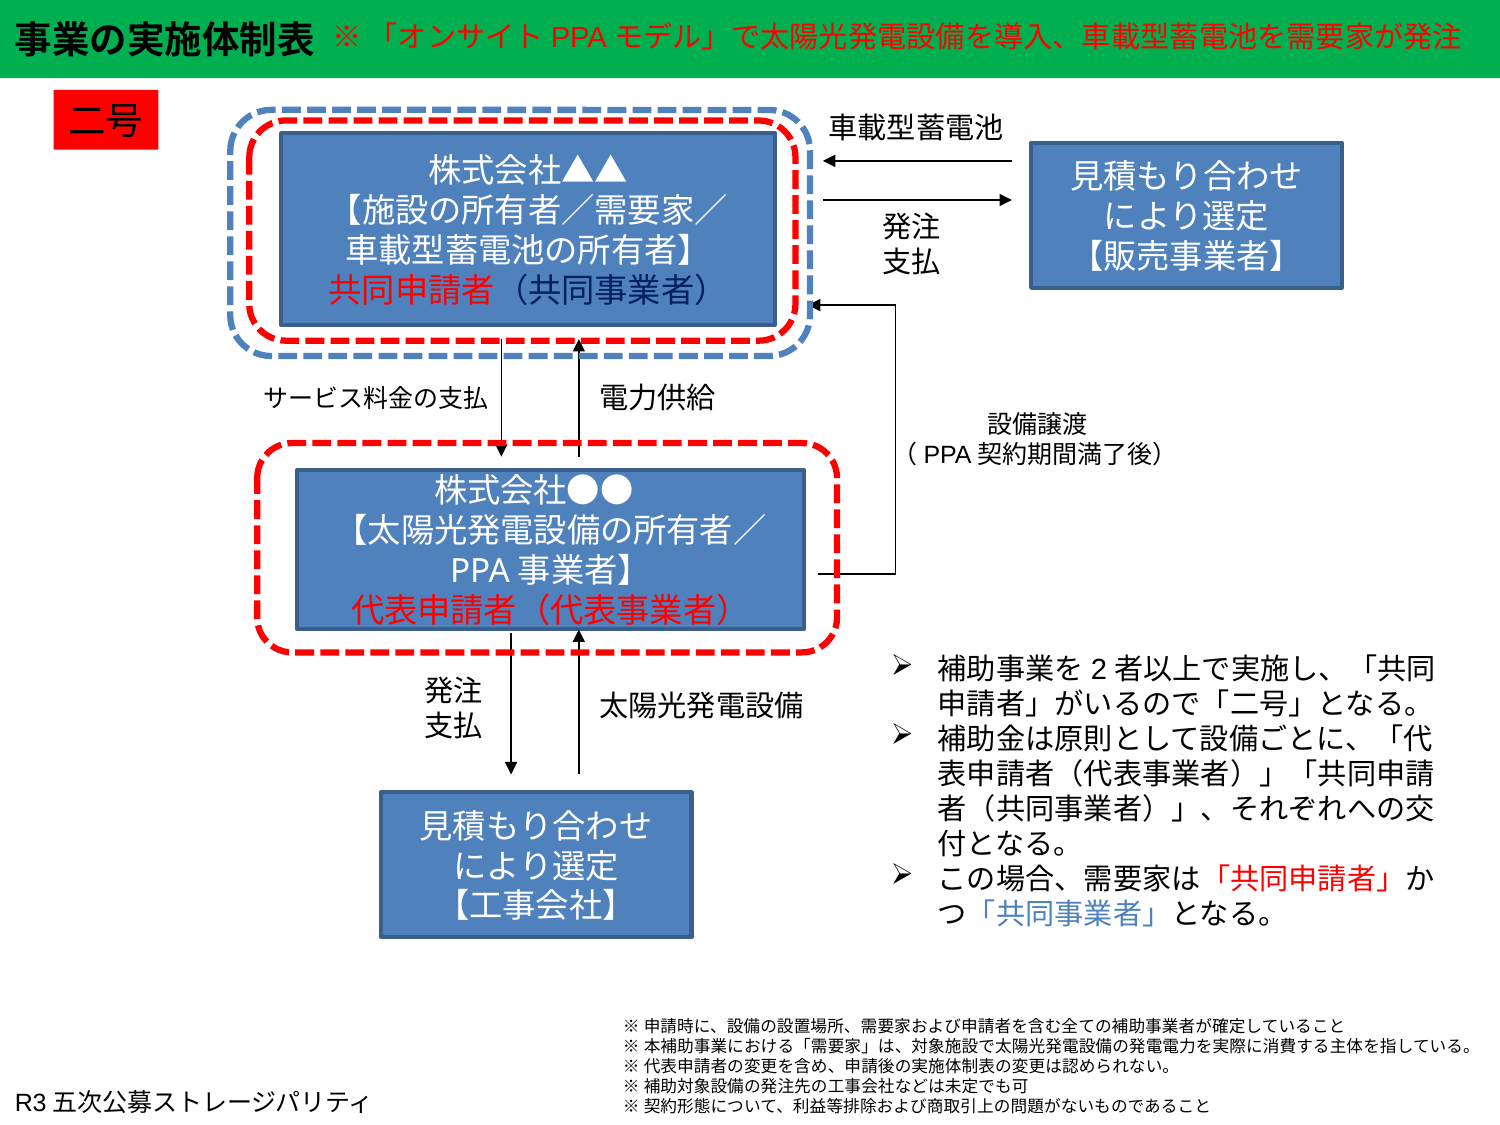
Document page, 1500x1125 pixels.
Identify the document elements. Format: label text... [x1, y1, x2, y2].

text_box サービス料金の支払 [249, 375, 496, 420]
text_box [247, 118, 798, 343]
text_box 二号 [53, 89, 159, 150]
text_box 発注 支払 [409, 665, 502, 750]
text_box 電力供給 [584, 372, 742, 422]
text_box 補助事業を2者以上で実施し、「共同申請者」がいるので「二号」となる。 補助金は原則として設備ごとに、「代表申請者（代表事業者）」「共同申請者（共同事業者）」、それぞれへの交付となる。 この場合、需要家は「共同申請者」かつ「共同事業者」となる。 [876, 643, 1456, 938]
text_box 見積もり合わせ により選定 【工事会社】 [379, 790, 694, 939]
text_box [228, 107, 813, 359]
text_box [807, 304, 896, 575]
text_box 発注 支払 [867, 209, 966, 286]
text_box [255, 440, 840, 655]
text_box 太陽光発電設備 [584, 679, 823, 730]
text_box 設備譲渡 （PPA契約期間満了後） [899, 401, 1198, 477]
text_box 見積もり合わせ により選定 【販売事業者】 [1029, 141, 1344, 290]
text_box 車載型蓄電池 [813, 101, 1029, 152]
text_box ※「オンサイトPPAモデル」で太陽光発電設備を導入、車載型蓄電池を需要家が発注 [317, 11, 1500, 61]
